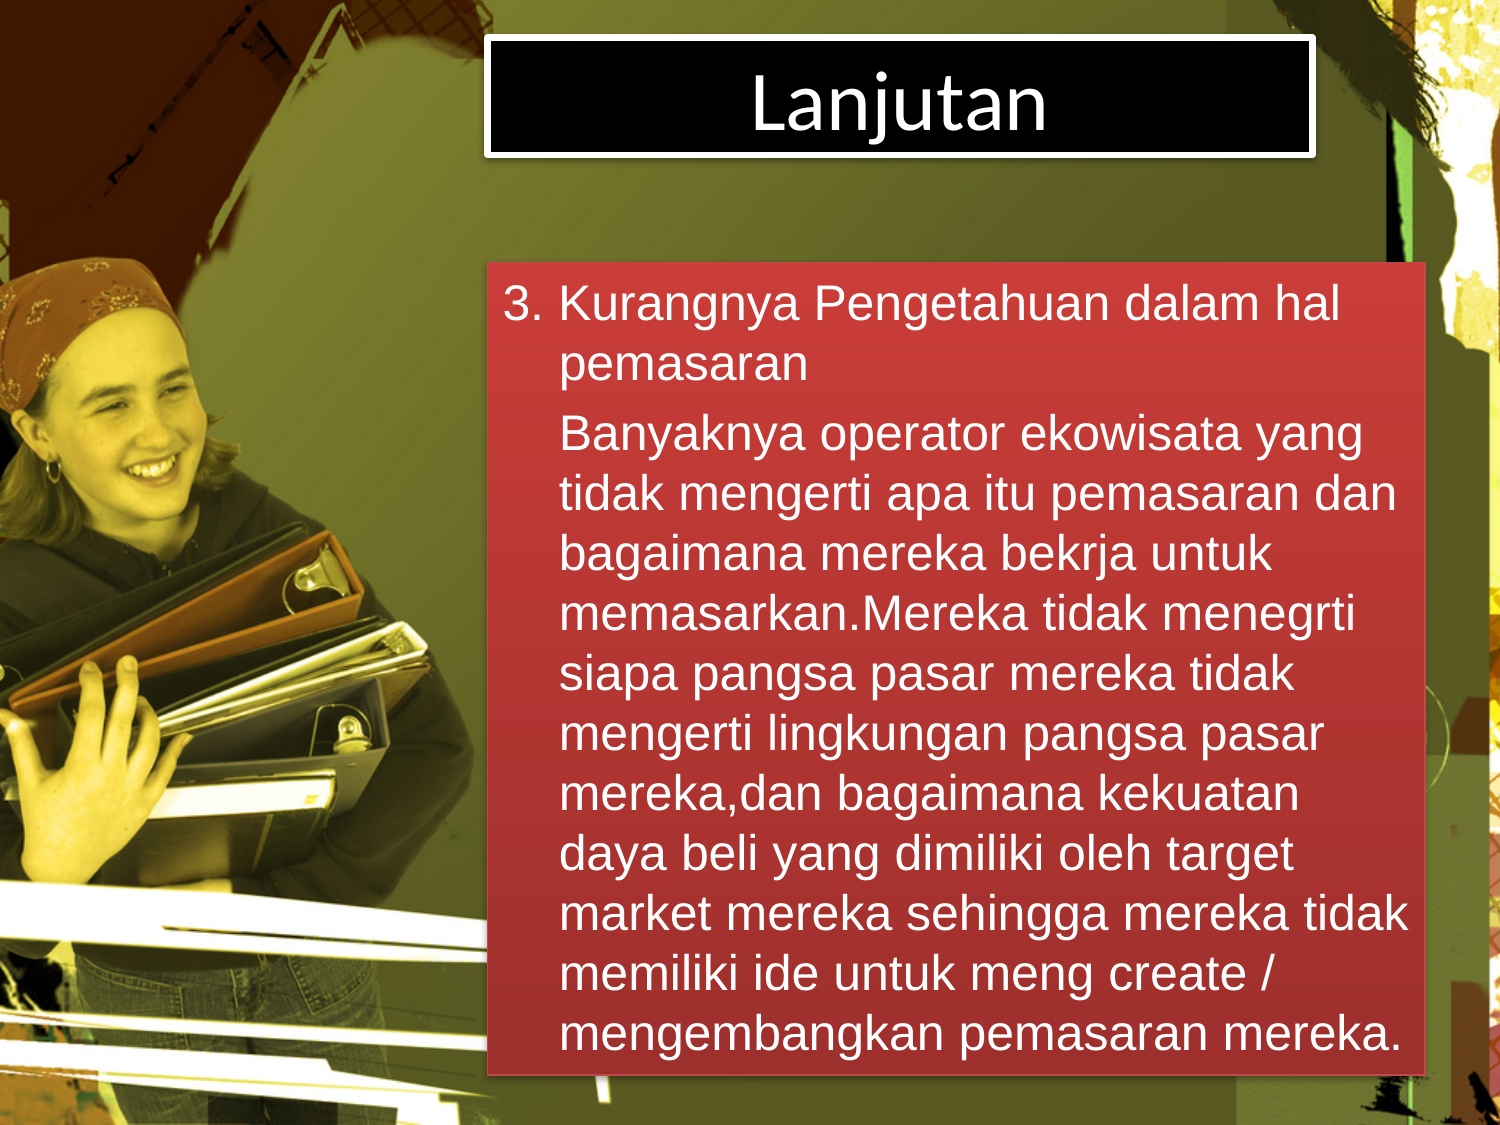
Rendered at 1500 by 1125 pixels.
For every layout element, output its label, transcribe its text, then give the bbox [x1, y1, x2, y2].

title Lanjutan [484, 34, 1316, 158]
picture [0, 0, 1500, 1125]
list 3. Kurangnya Pengetahuan dalam hal pemasaran Banyaknya operator ekowisata yang tidak mengerti apa itu pemasaran dan bagaimana mereka bekrja untuk memasarkan.Mereka tidak menegrti siapa pangsa pasar mereka tidak mengerti lingkungan pangsa pasar mereka,dan bagaimana kekuatan daya beli yang dimiliki oleh target market mereka sehingga mereka tidak memiliki ide untuk meng create / mengembangkan pemasaran mereka. [487, 262, 1426, 1076]
